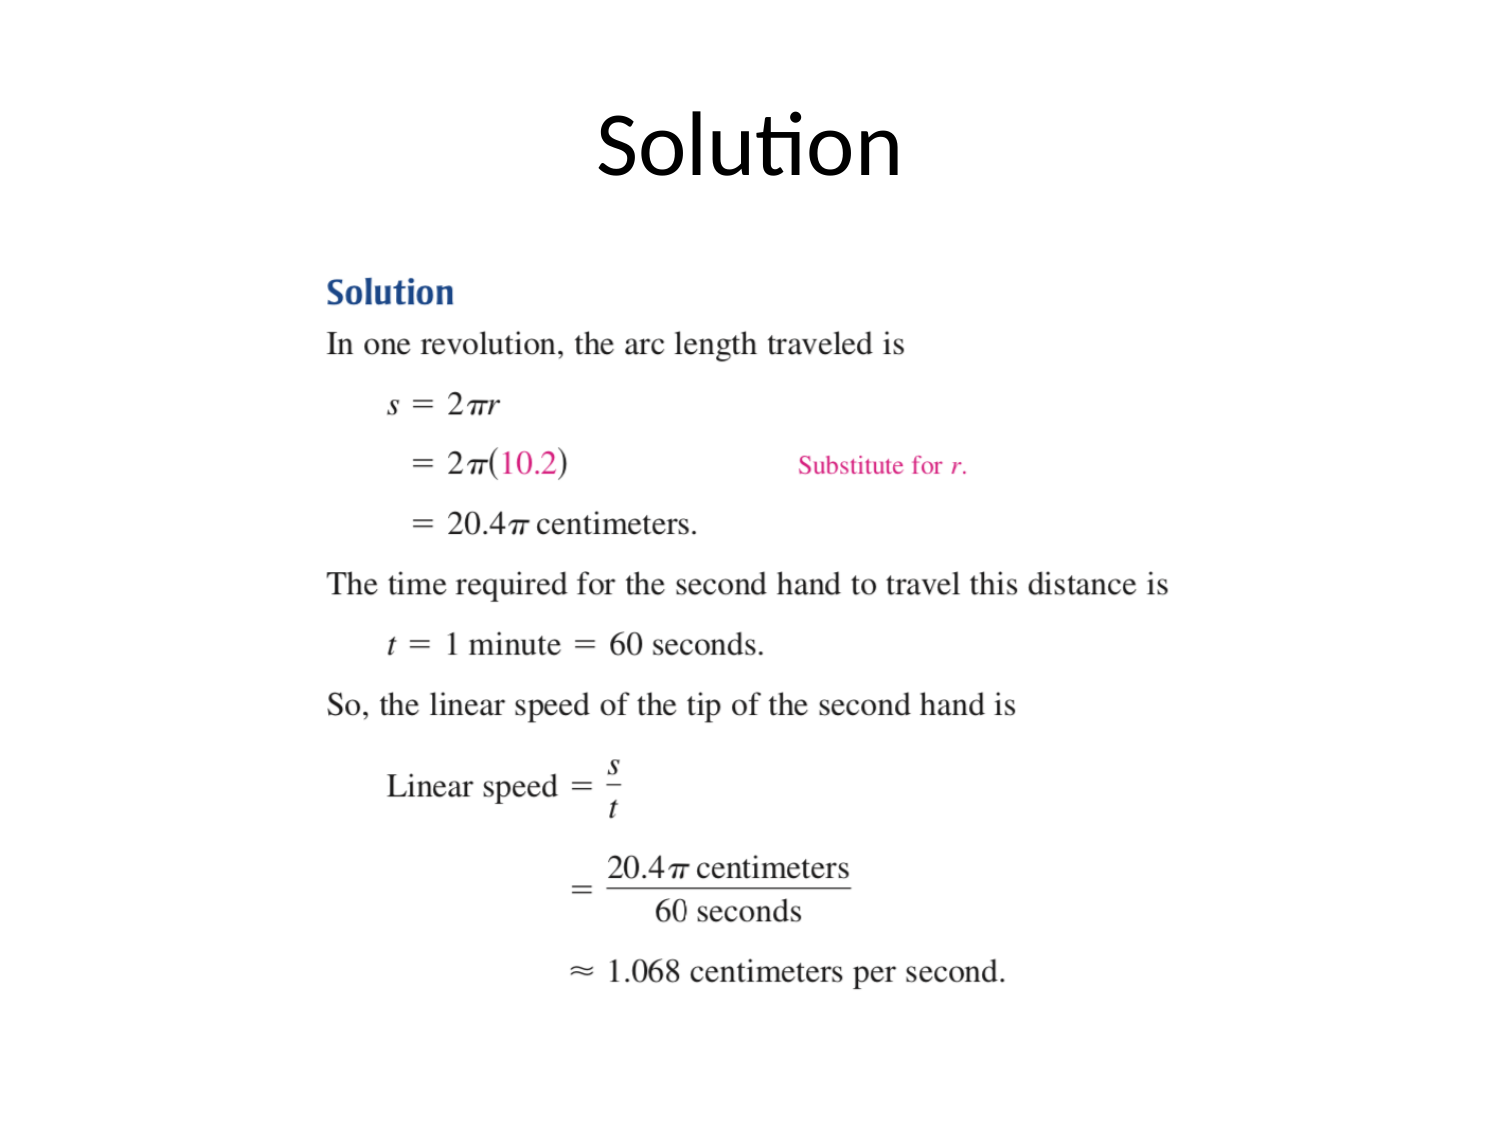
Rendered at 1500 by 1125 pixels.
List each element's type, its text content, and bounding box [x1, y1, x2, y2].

title Solution [75, 45, 1425, 233]
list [74, 262, 1426, 1006]
